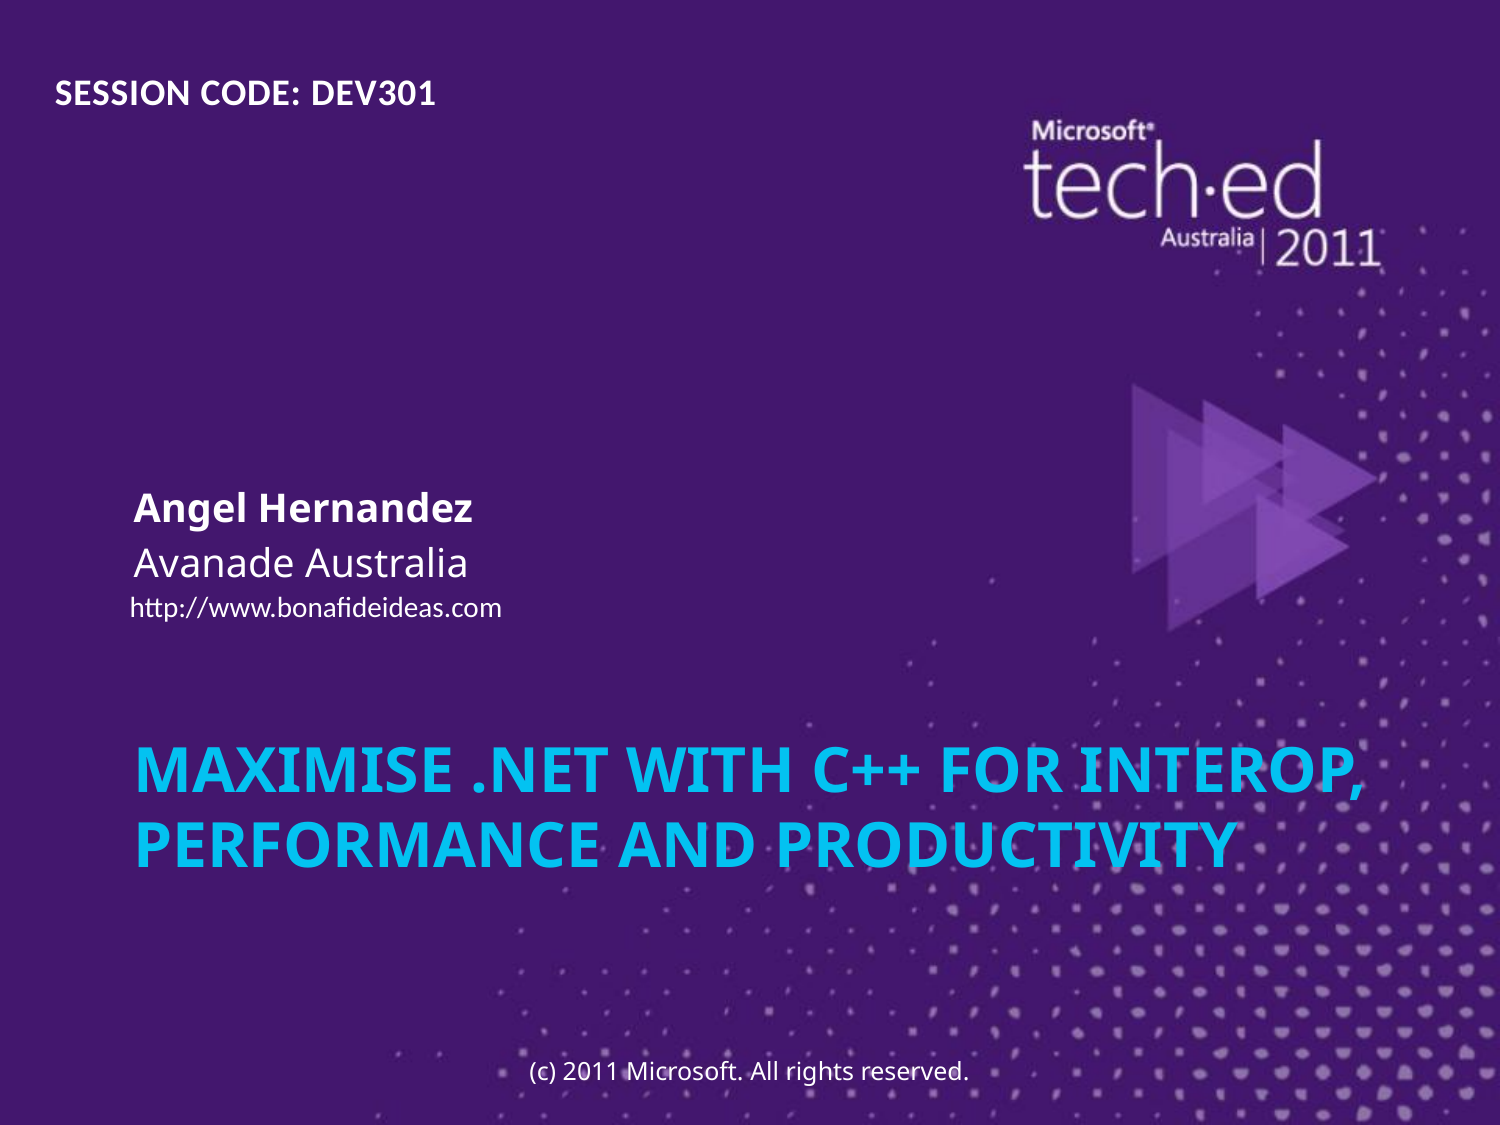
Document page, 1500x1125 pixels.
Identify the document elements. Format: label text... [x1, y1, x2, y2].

picture [0, 0, 1500, 1125]
text_box SESSION CODE: DEV301 [54, 73, 647, 114]
footer (c) 2011 Microsoft. All rights reserved. [512, 1042, 988, 1103]
title Maximise .NET with C++ for interop, performance and productivity [118, 722, 1394, 947]
list Angel Hernandez Avanade Australia [118, 468, 491, 581]
text_box http://www.bonafideideas.com [114, 581, 656, 632]
